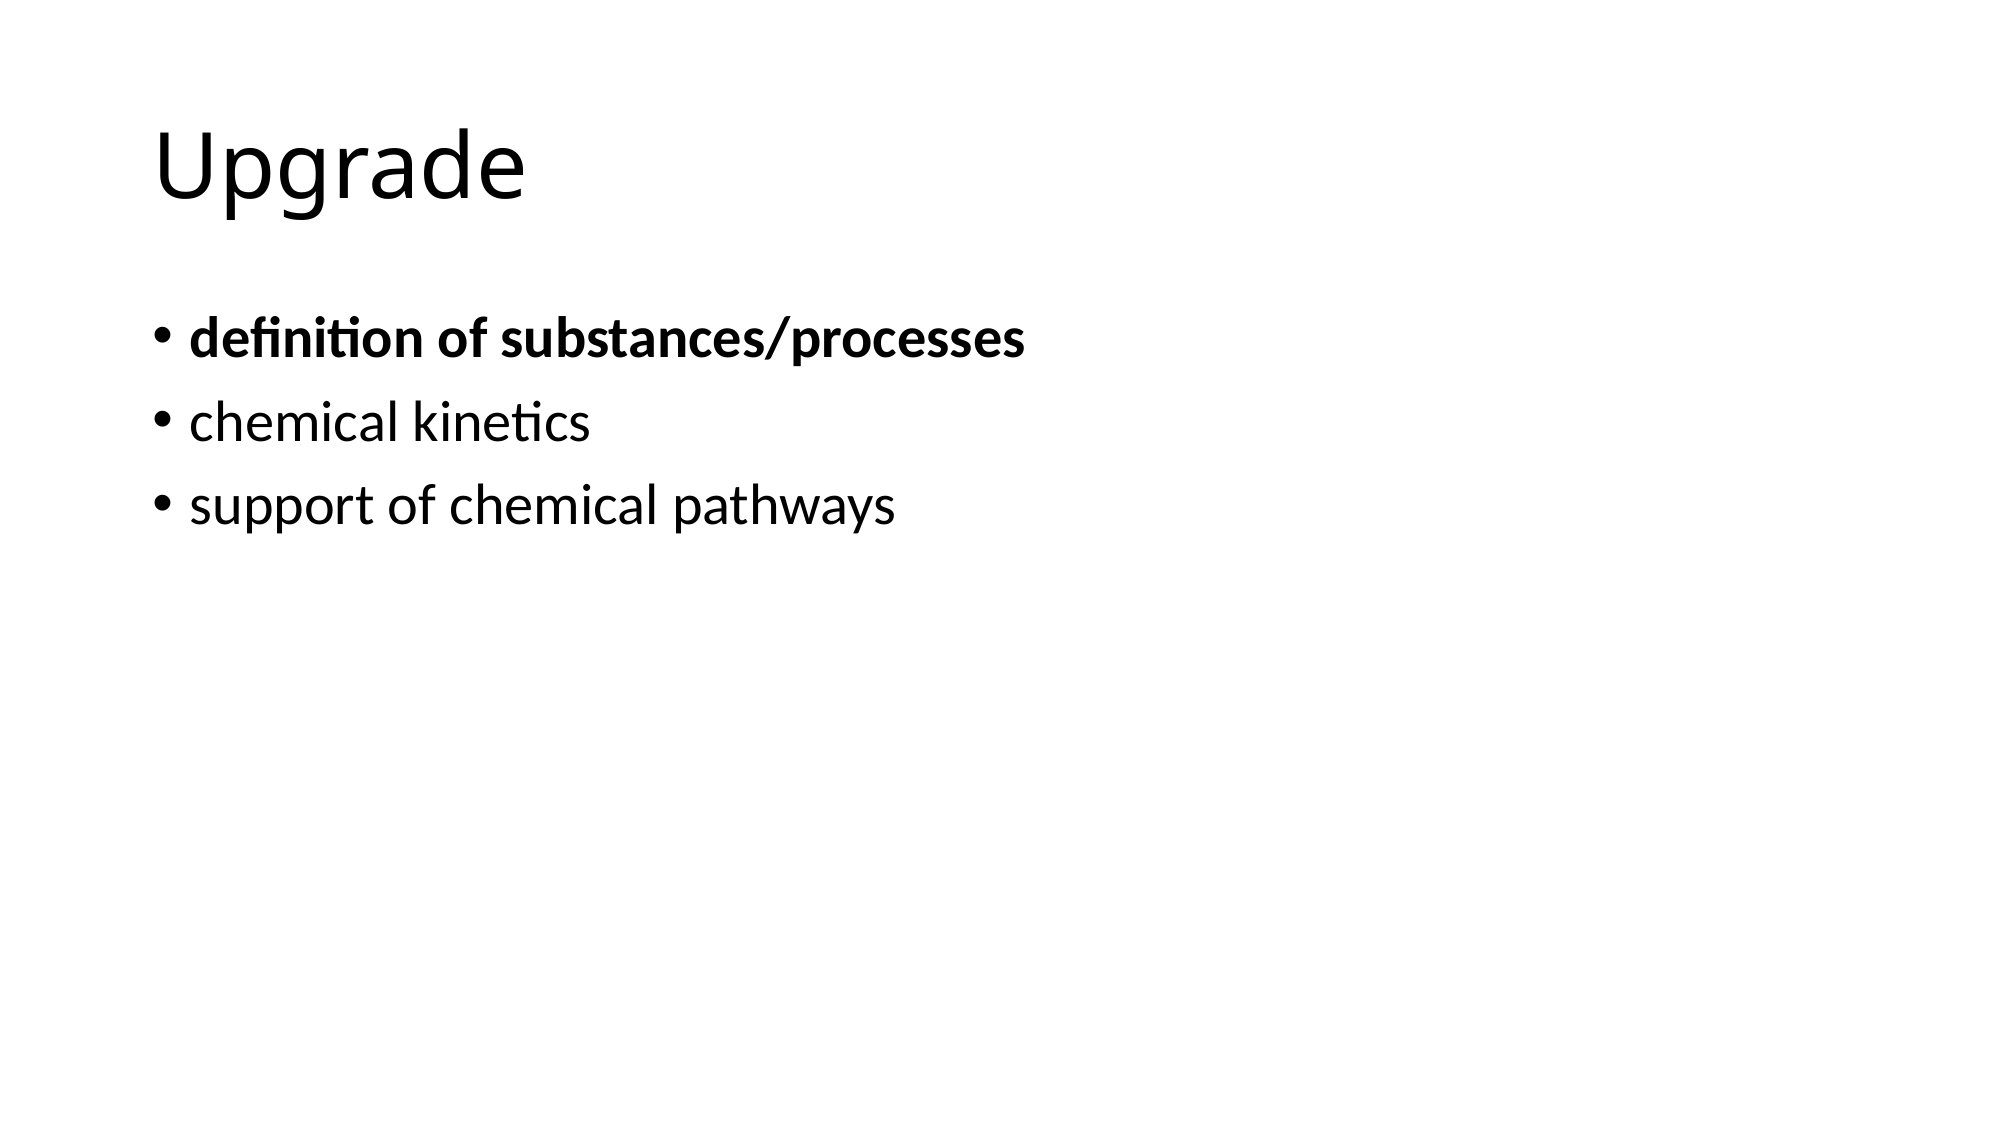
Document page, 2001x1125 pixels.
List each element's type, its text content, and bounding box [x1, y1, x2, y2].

list definition of substances/processes chemical kinetics support of chemical pathways [137, 299, 1863, 1014]
title Upgrade [137, 59, 1863, 278]
